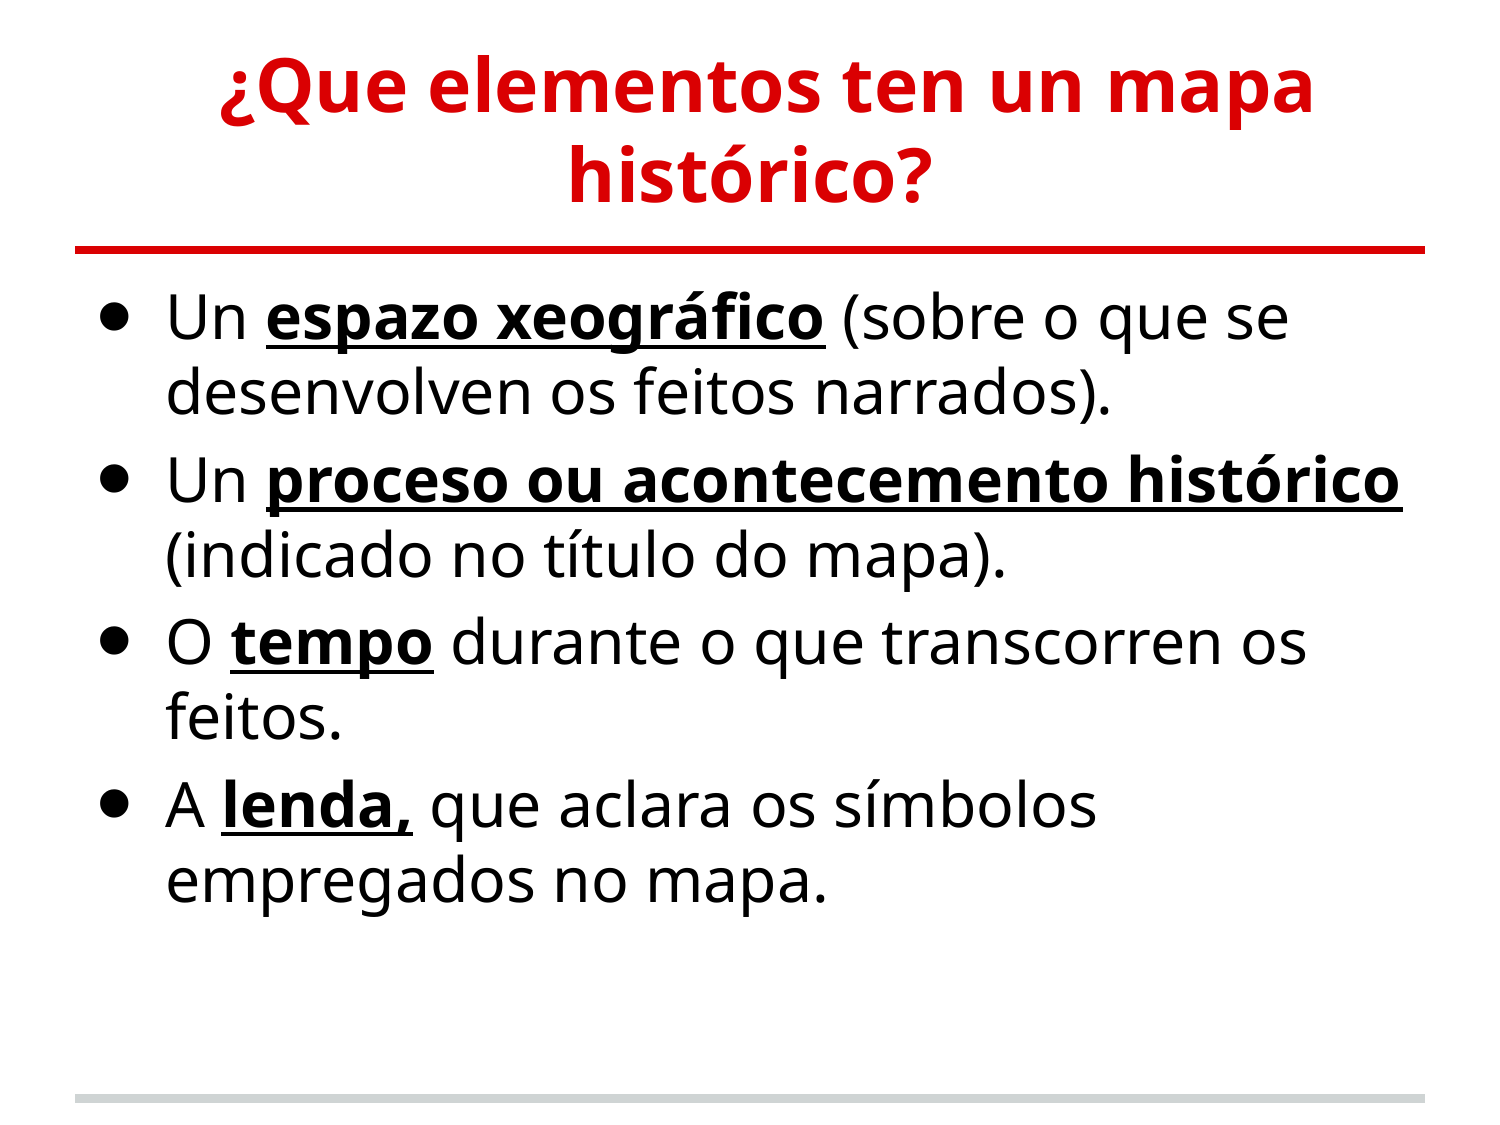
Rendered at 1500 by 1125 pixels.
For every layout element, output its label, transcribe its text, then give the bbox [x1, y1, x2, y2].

title ¿Que elementos ten un mapa histórico? [75, 45, 1425, 233]
list Un espazo xeográfico (sobre o que se desenvolven os feitos narrados). Un proceso ou acontecemento histórico (indicado no título do mapa). O tempo durante o que transcorren os feitos. A lenda, que aclara os símbolos empregados no mapa. [75, 262, 1450, 1078]
